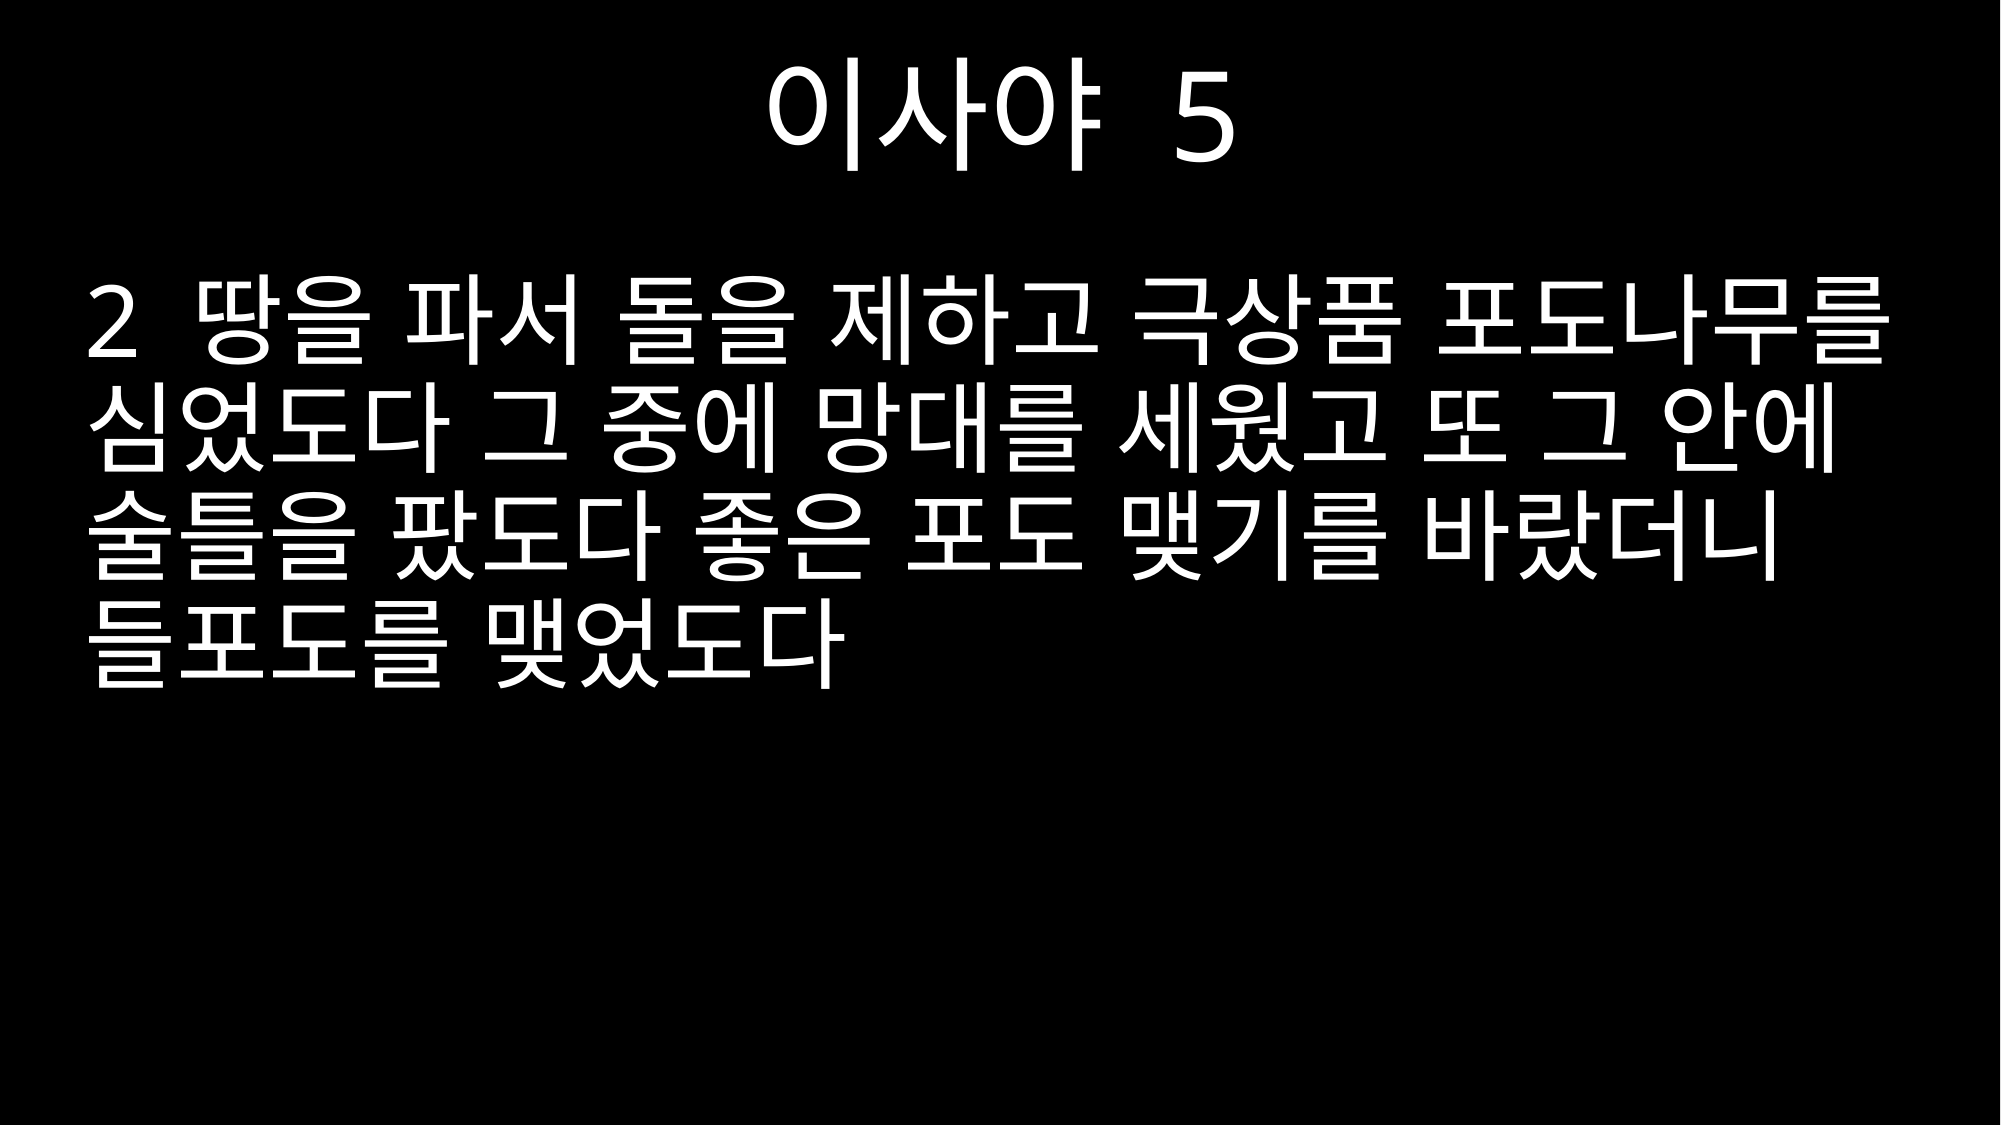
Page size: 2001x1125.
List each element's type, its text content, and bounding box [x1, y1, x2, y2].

picture [0, 0, 2001, 1125]
list 2 땅을 파서 돌을 제하고 극상품 포도나무를 심었도다 그 중에 망대를 세웠고 또 그 안에 술틀을 팠도다 좋은 포도 맺기를 바랐더니 들포도를 맺었도다 [69, 263, 1953, 423]
footer 이사야 5 [0, 32, 2000, 192]
